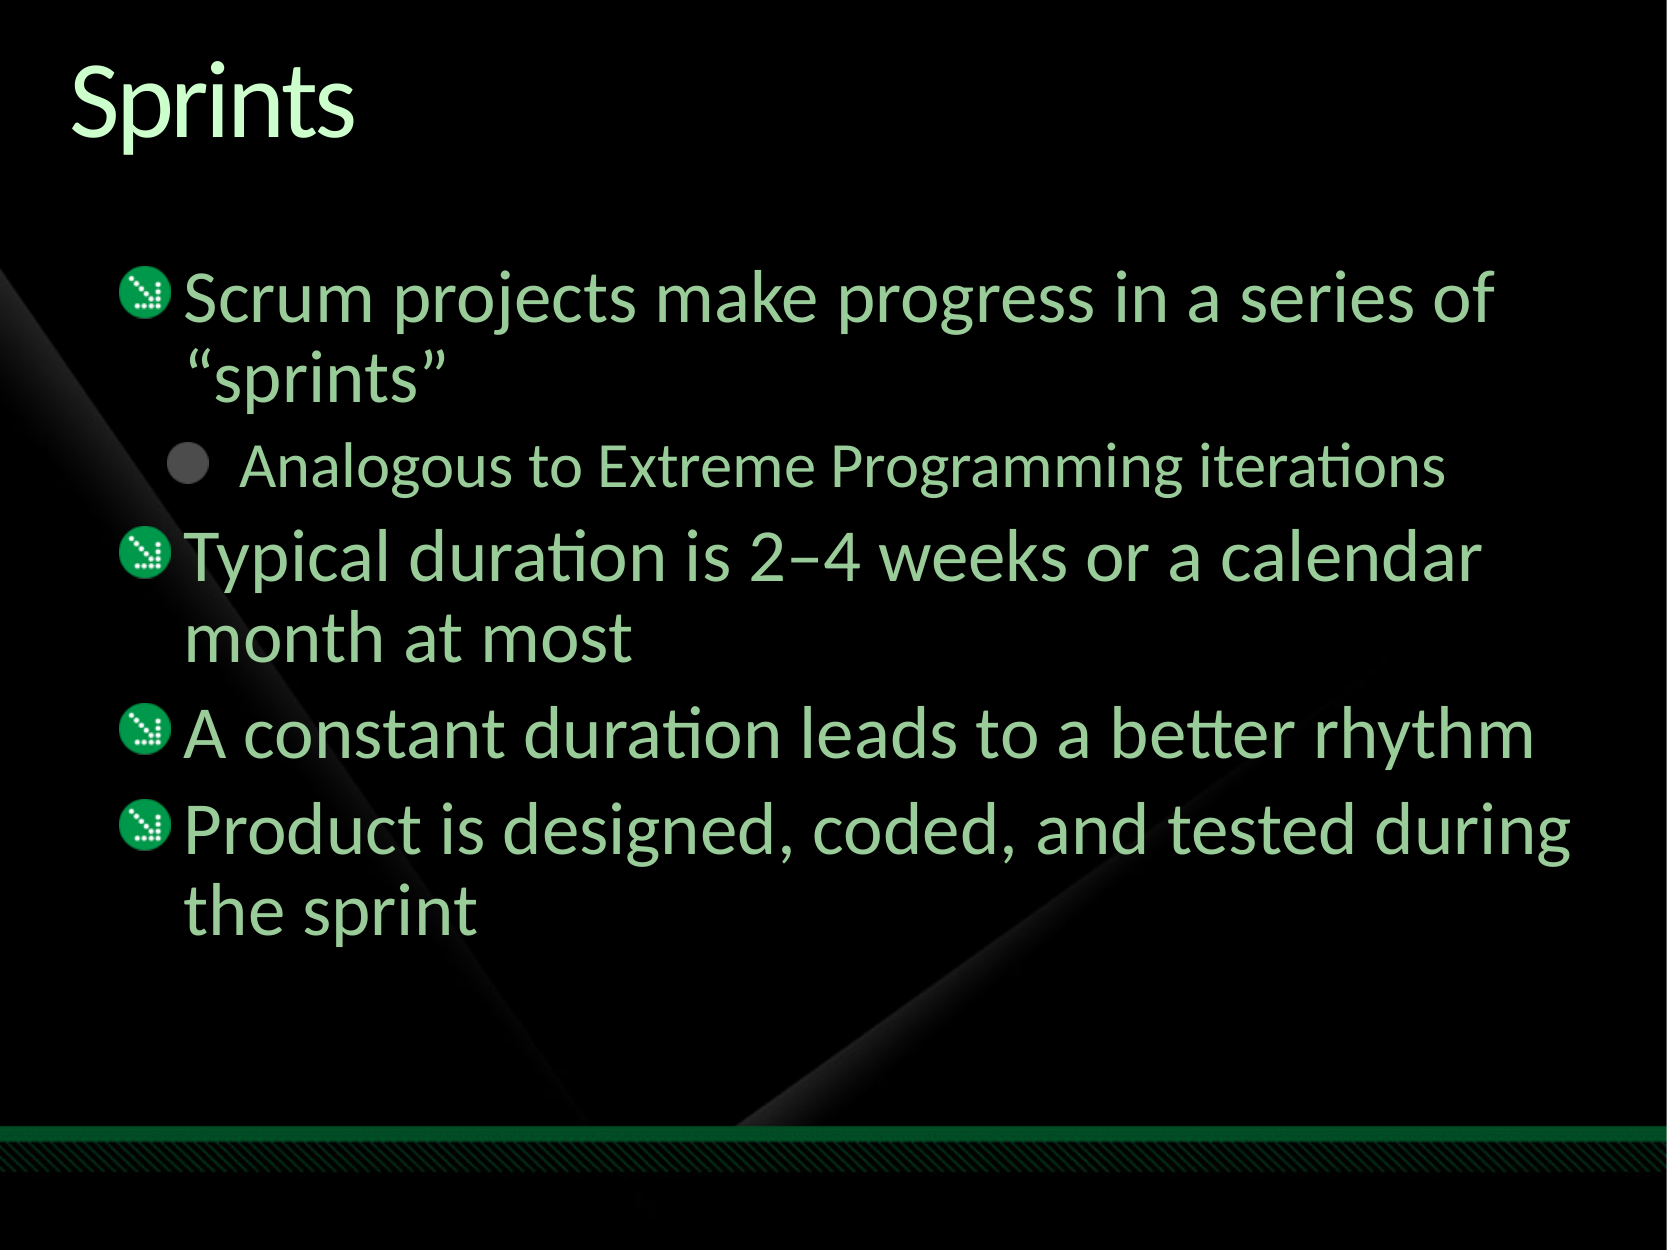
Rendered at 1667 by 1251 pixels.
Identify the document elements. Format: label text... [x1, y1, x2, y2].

list Scrum projects make progress in a series of “sprints” Analogous to Extreme Programming iterations Typical duration is 2–4 weeks or a calendar month at most A constant duration leads to a better rhythm Product is designed, coded, and tested during the sprint [69, 257, 1598, 661]
title Sprints [69, 41, 1598, 164]
picture [0, 0, 1667, 1250]
